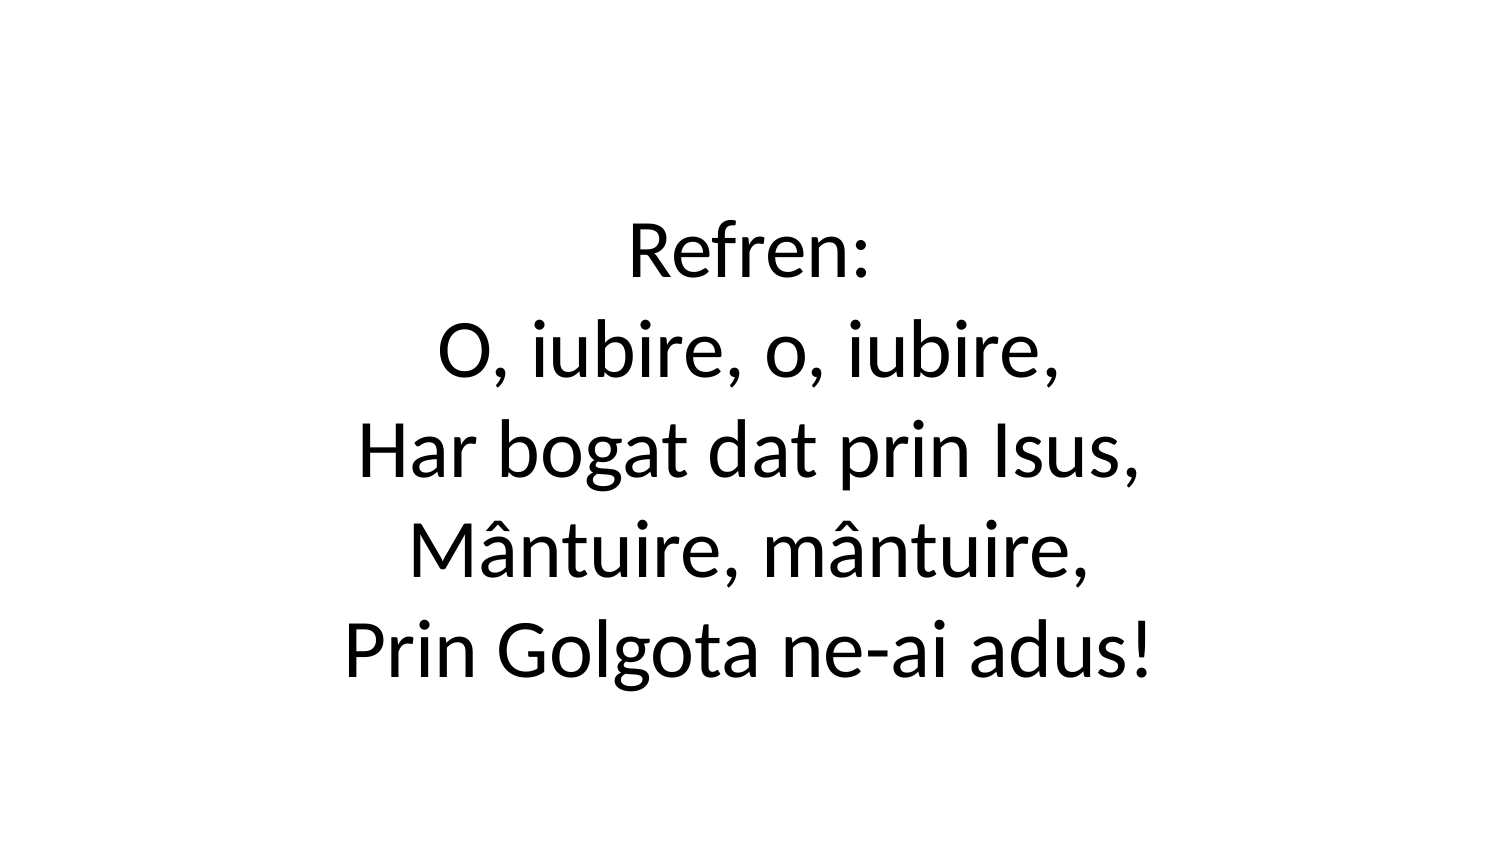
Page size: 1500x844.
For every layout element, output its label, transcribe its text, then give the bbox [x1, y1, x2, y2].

text_box Refren: O, iubire, o, iubire, Har bogat dat prin Isus, Mântuire, mântuire, Prin Golgota ne-ai adus! [328, 142, 1172, 702]
